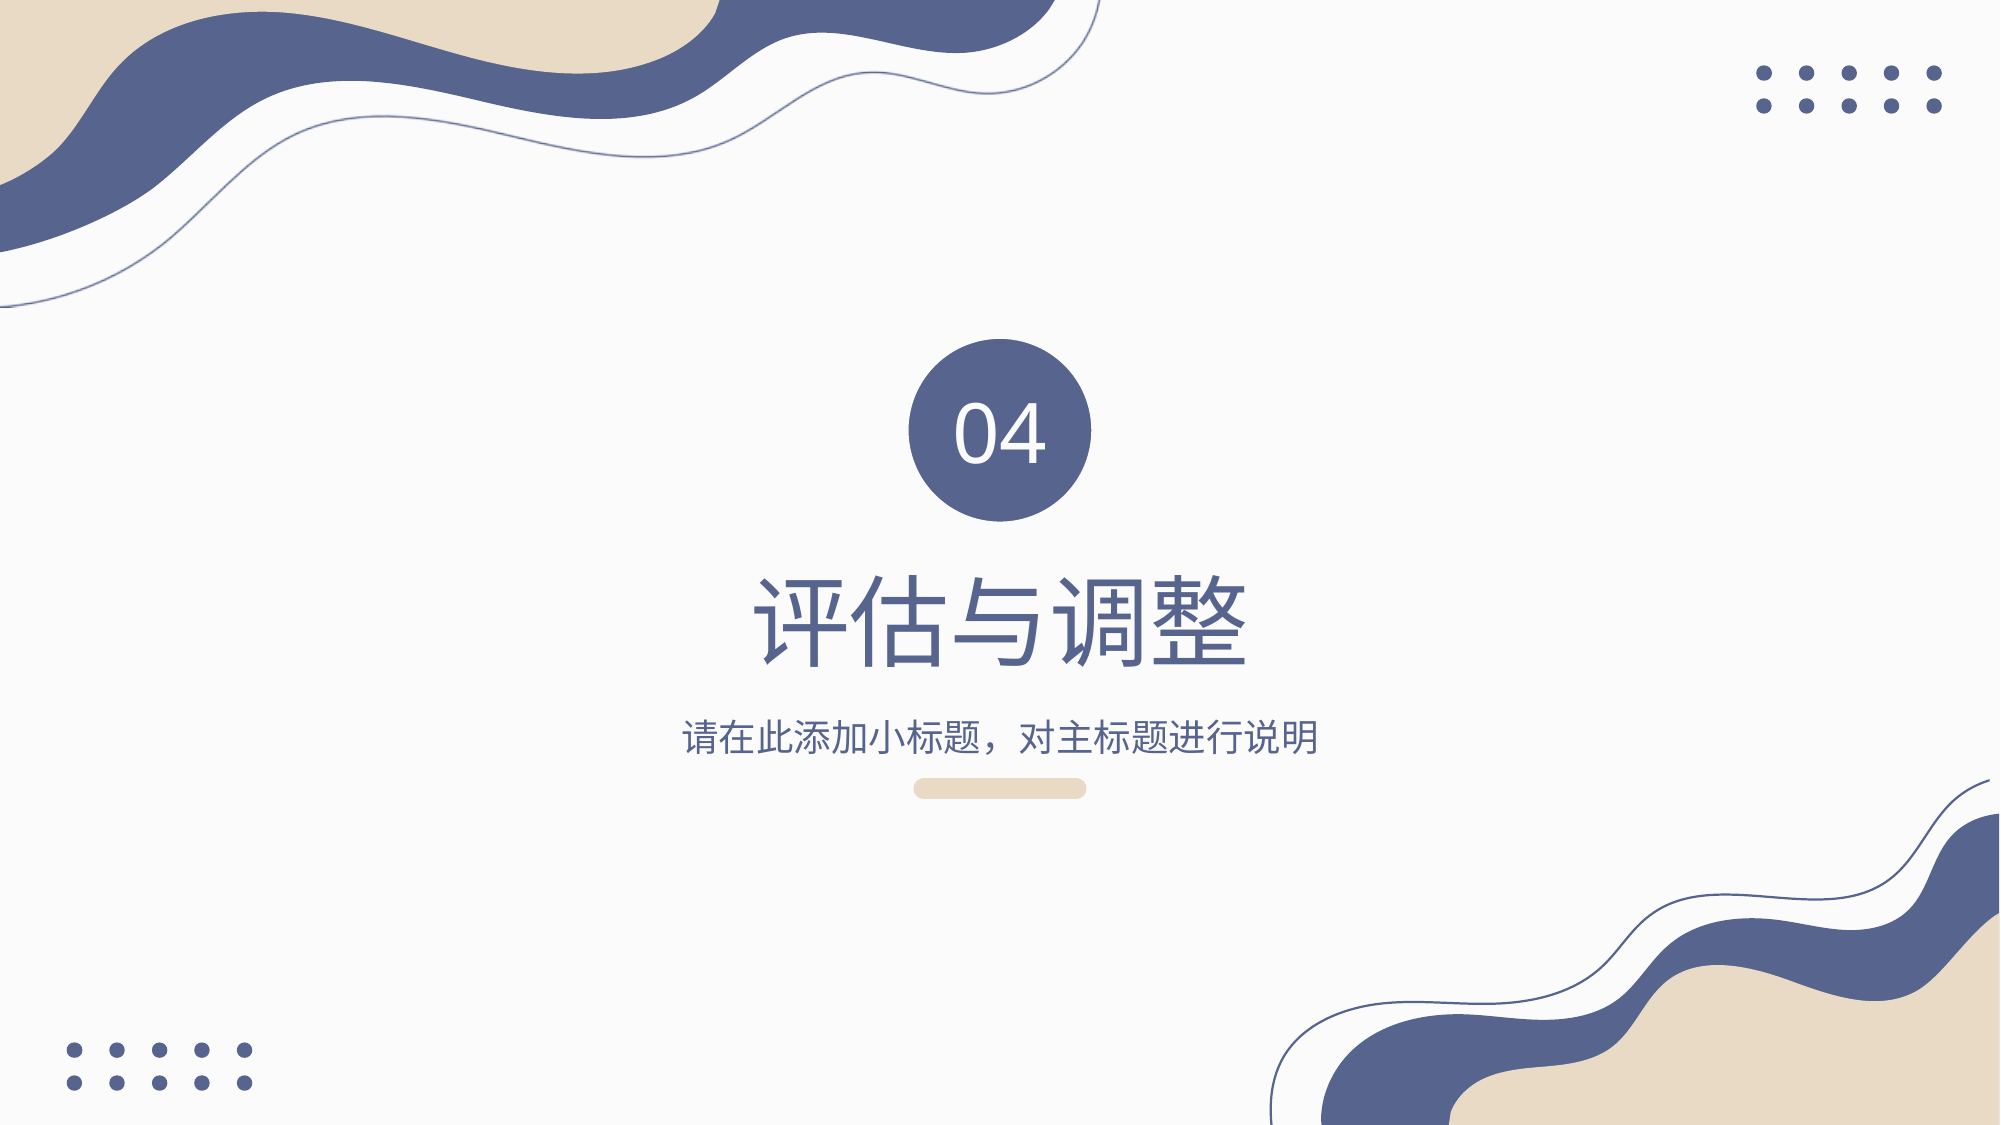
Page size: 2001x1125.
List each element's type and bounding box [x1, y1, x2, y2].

text_box [584, 336, 1416, 789]
